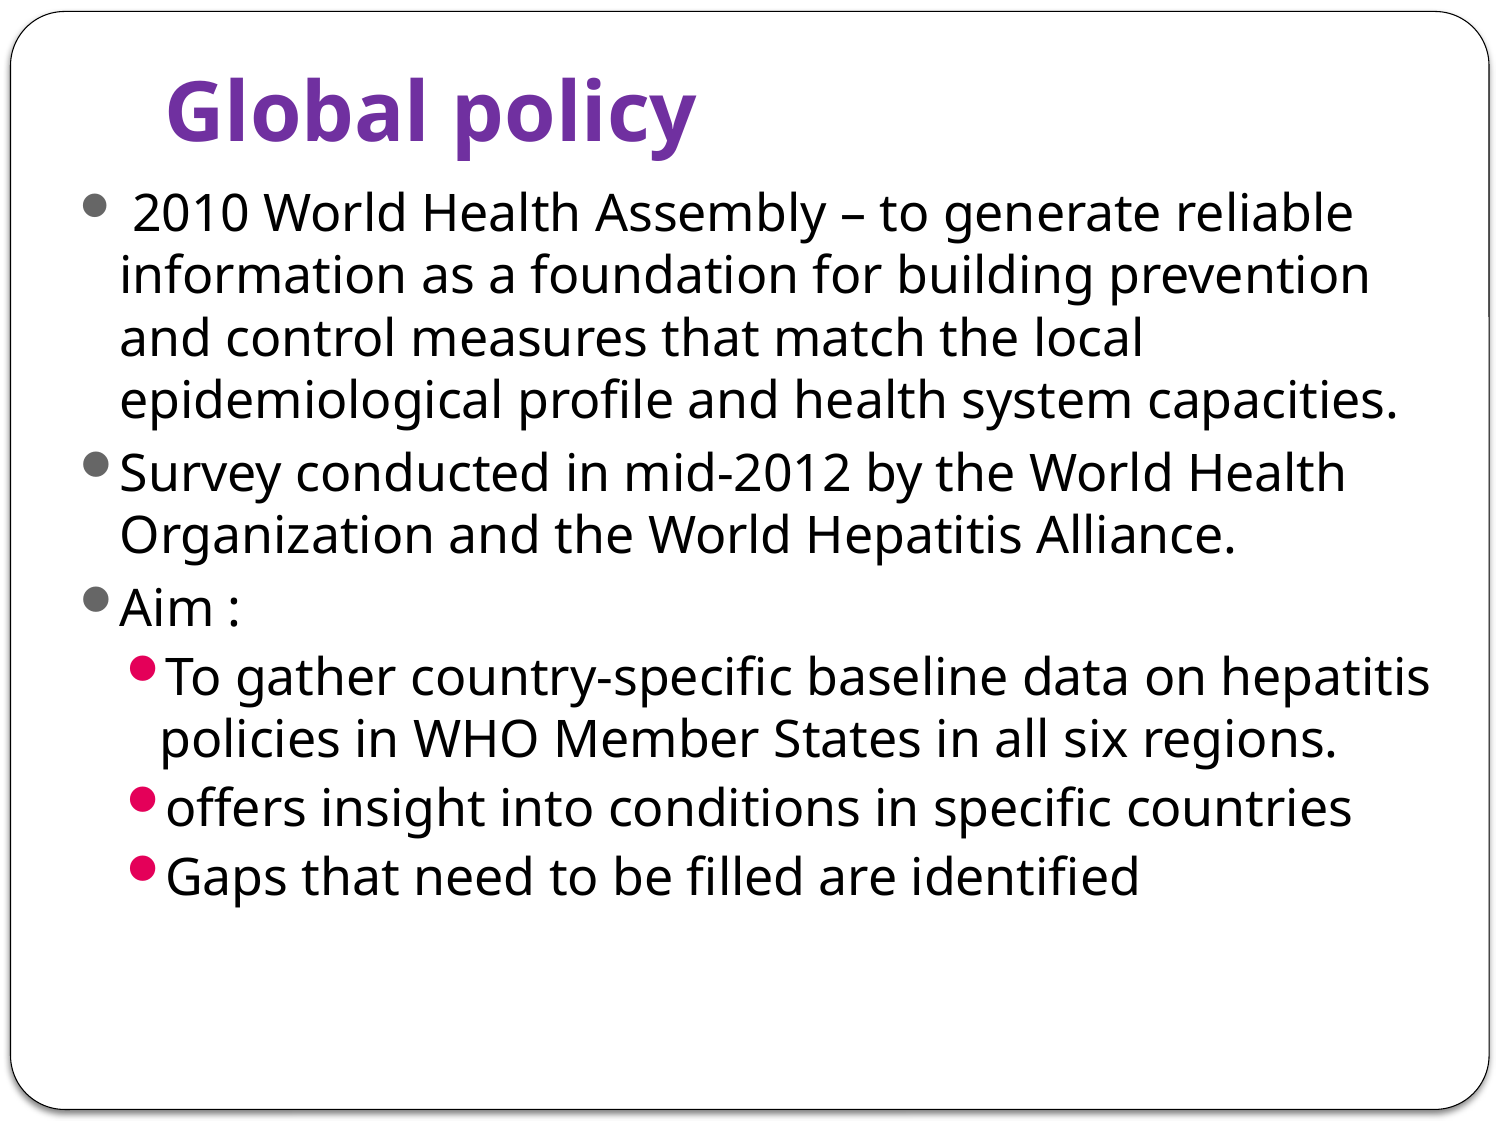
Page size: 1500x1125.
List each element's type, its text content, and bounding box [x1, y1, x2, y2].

list 2010 World Health Assembly – to generate reliable information as a foundation for building prevention and control measures that match the local epidemiological profile and health system capacities. Survey conducted in mid-2012 by the World Health Organization and the World Hepatitis Alliance. Aim : To gather country-specific baseline data on hepatitis policies in WHO Member States in all six regions. offers insight into conditions in specific countries Gaps that need to be filled are identified [64, 172, 1459, 1059]
title Global policy [150, 45, 1425, 172]
